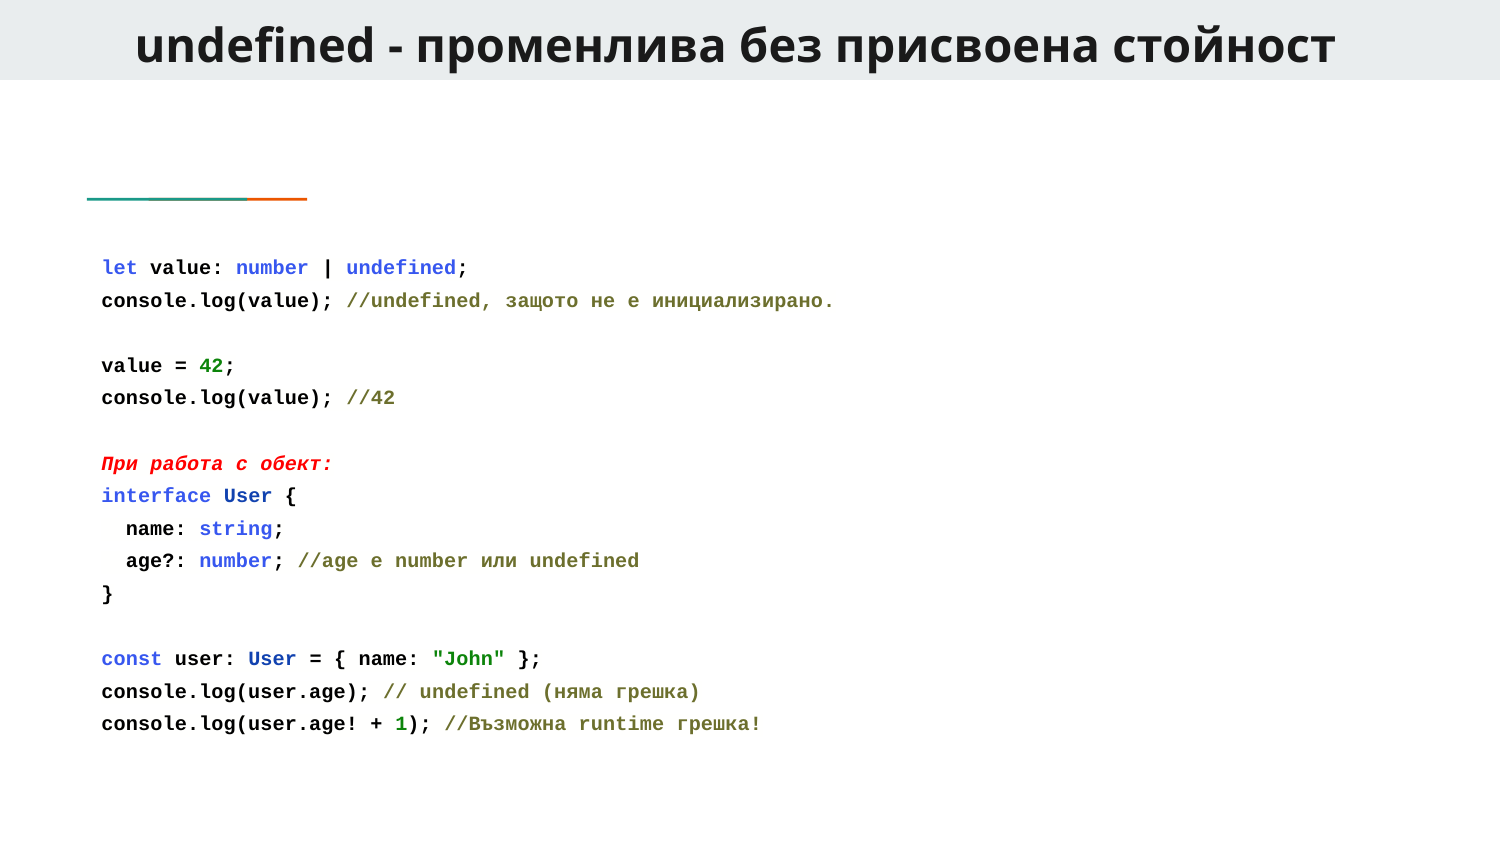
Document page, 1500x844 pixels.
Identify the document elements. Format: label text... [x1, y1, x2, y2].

title undefined - променлива без присвоена стойност [119, 0, 1381, 88]
list let value: number | undefined; console.log(value); //undefined, защото не е инициализирано. value = 42; console.log(value); //42 При работа с обект: interface User { name: string; age?: number; //age е number или undefined } const user: User = { name: "John" }; console.log(user.age); // undefined (няма грешка) console.log(user.age! + 1); //Възможна runtime грешка! [86, 230, 1348, 753]
